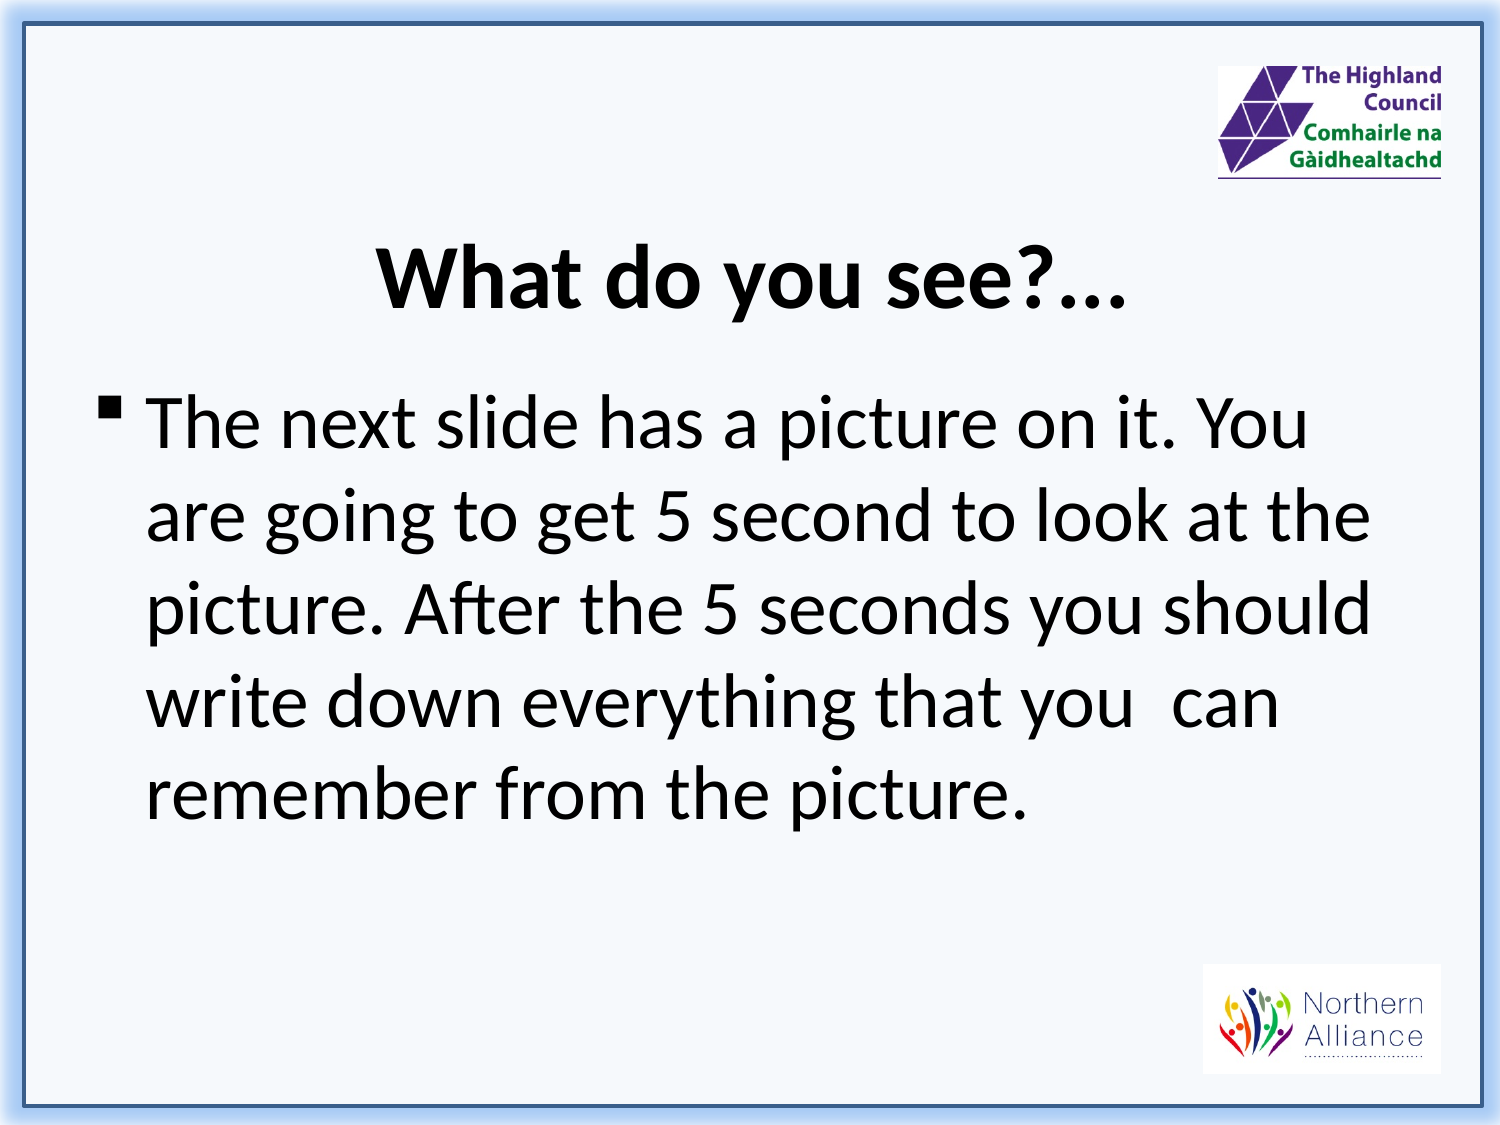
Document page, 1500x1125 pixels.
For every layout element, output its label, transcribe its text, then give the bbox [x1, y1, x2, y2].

picture [1218, 66, 1441, 179]
text_box [22, 21, 1484, 1108]
title What do you see?... [78, 178, 1428, 363]
picture [1203, 963, 1441, 1075]
list The next slide has a picture on it. You are going to get 5 second to look at the picture. After the 5 seconds you should write down everything that you can remember from the picture. [78, 363, 1428, 846]
